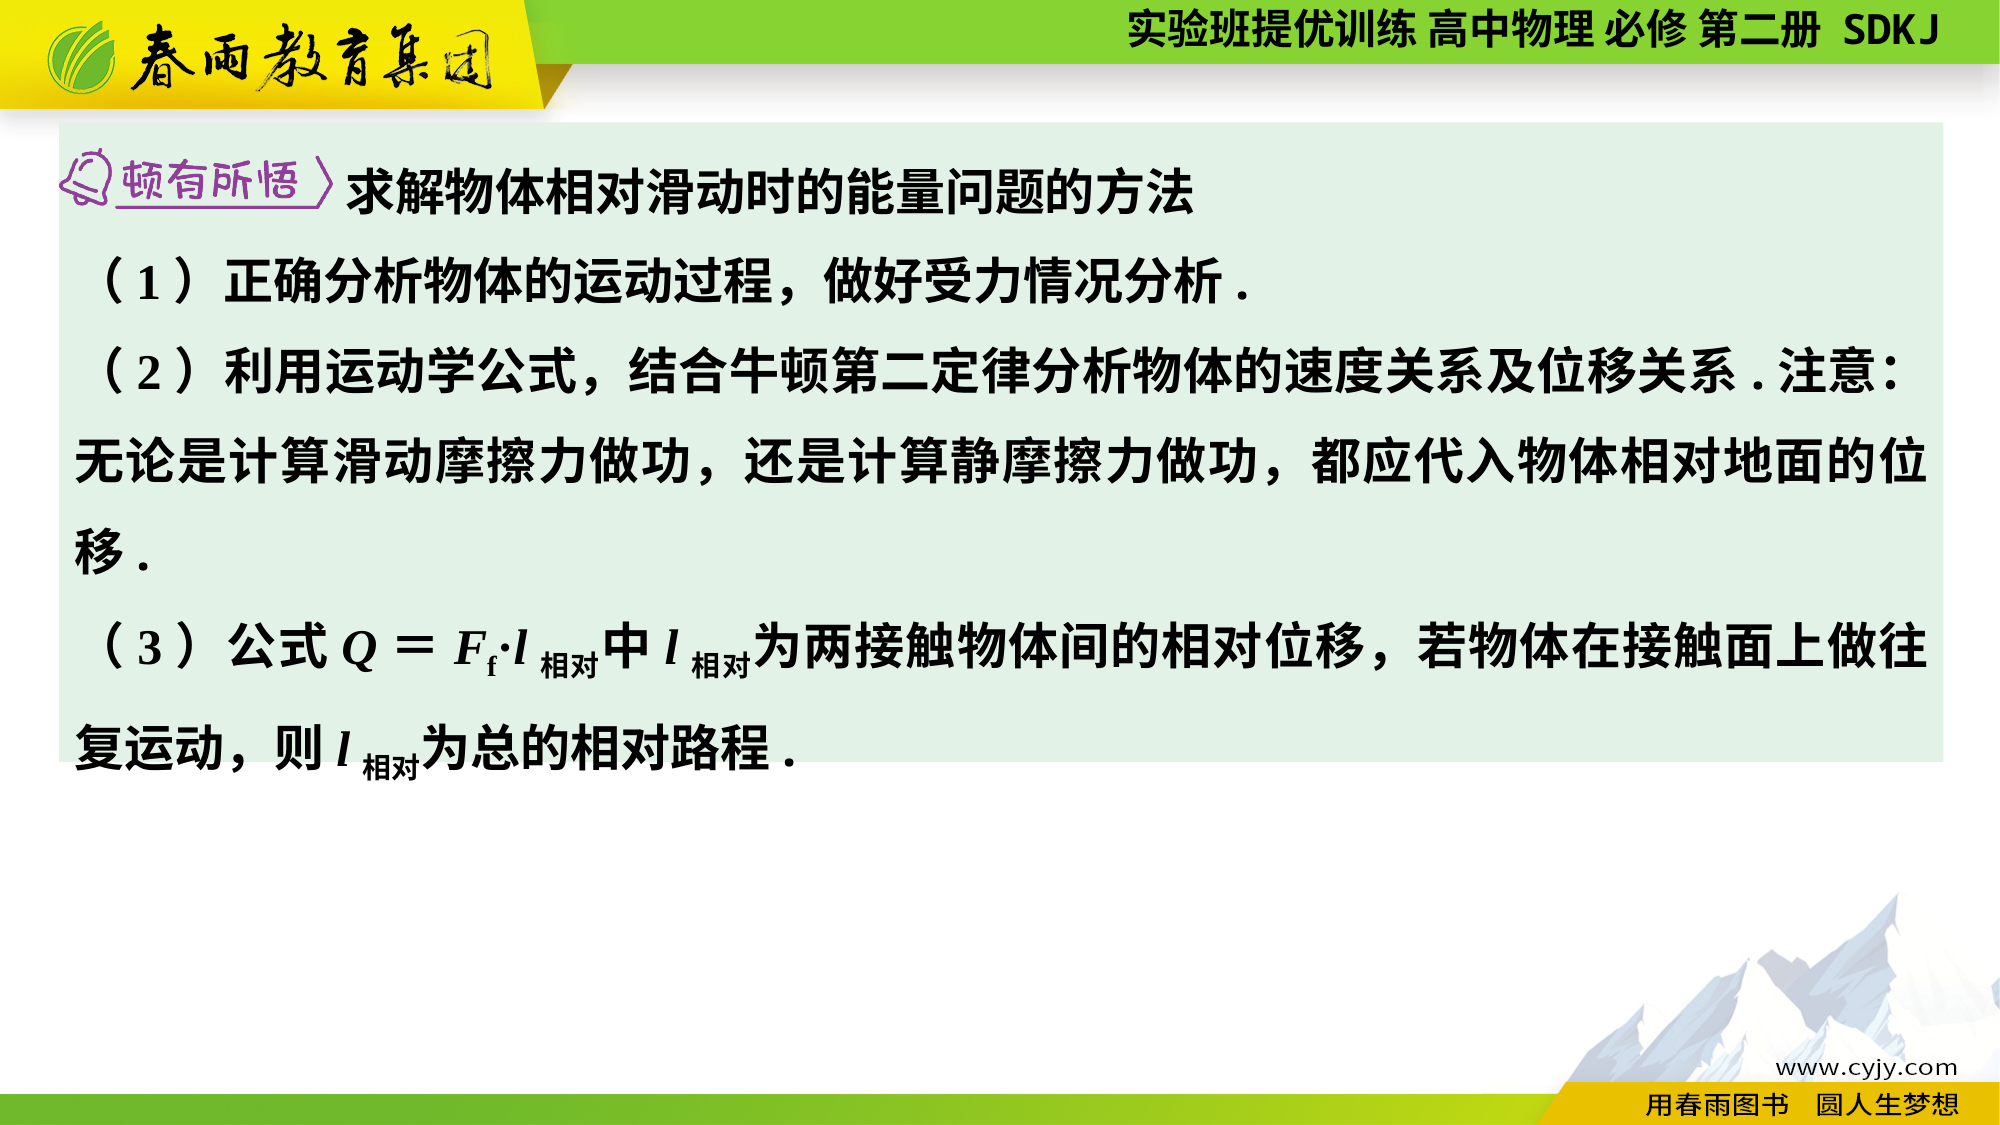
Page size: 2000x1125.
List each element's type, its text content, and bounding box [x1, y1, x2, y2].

picture [0, 0, 2000, 1125]
list 求解物体相对滑动时的能量问题的方法 （1）正确分析物体的运动过程，做好受力情况分析. （2）利用运动学公式，结合牛顿第二定律分析物体的速度关系及位移关系.注意：无论是计算滑动摩擦力做功，还是计算静摩擦力做功，都应代入物体相对地面的位移. （3）公式Q＝Ff·l相对中l相对为两接触物体间的相对位移，若物体在接触面上做往复运动，则l相对为总的相对路程. [59, 122, 1944, 763]
